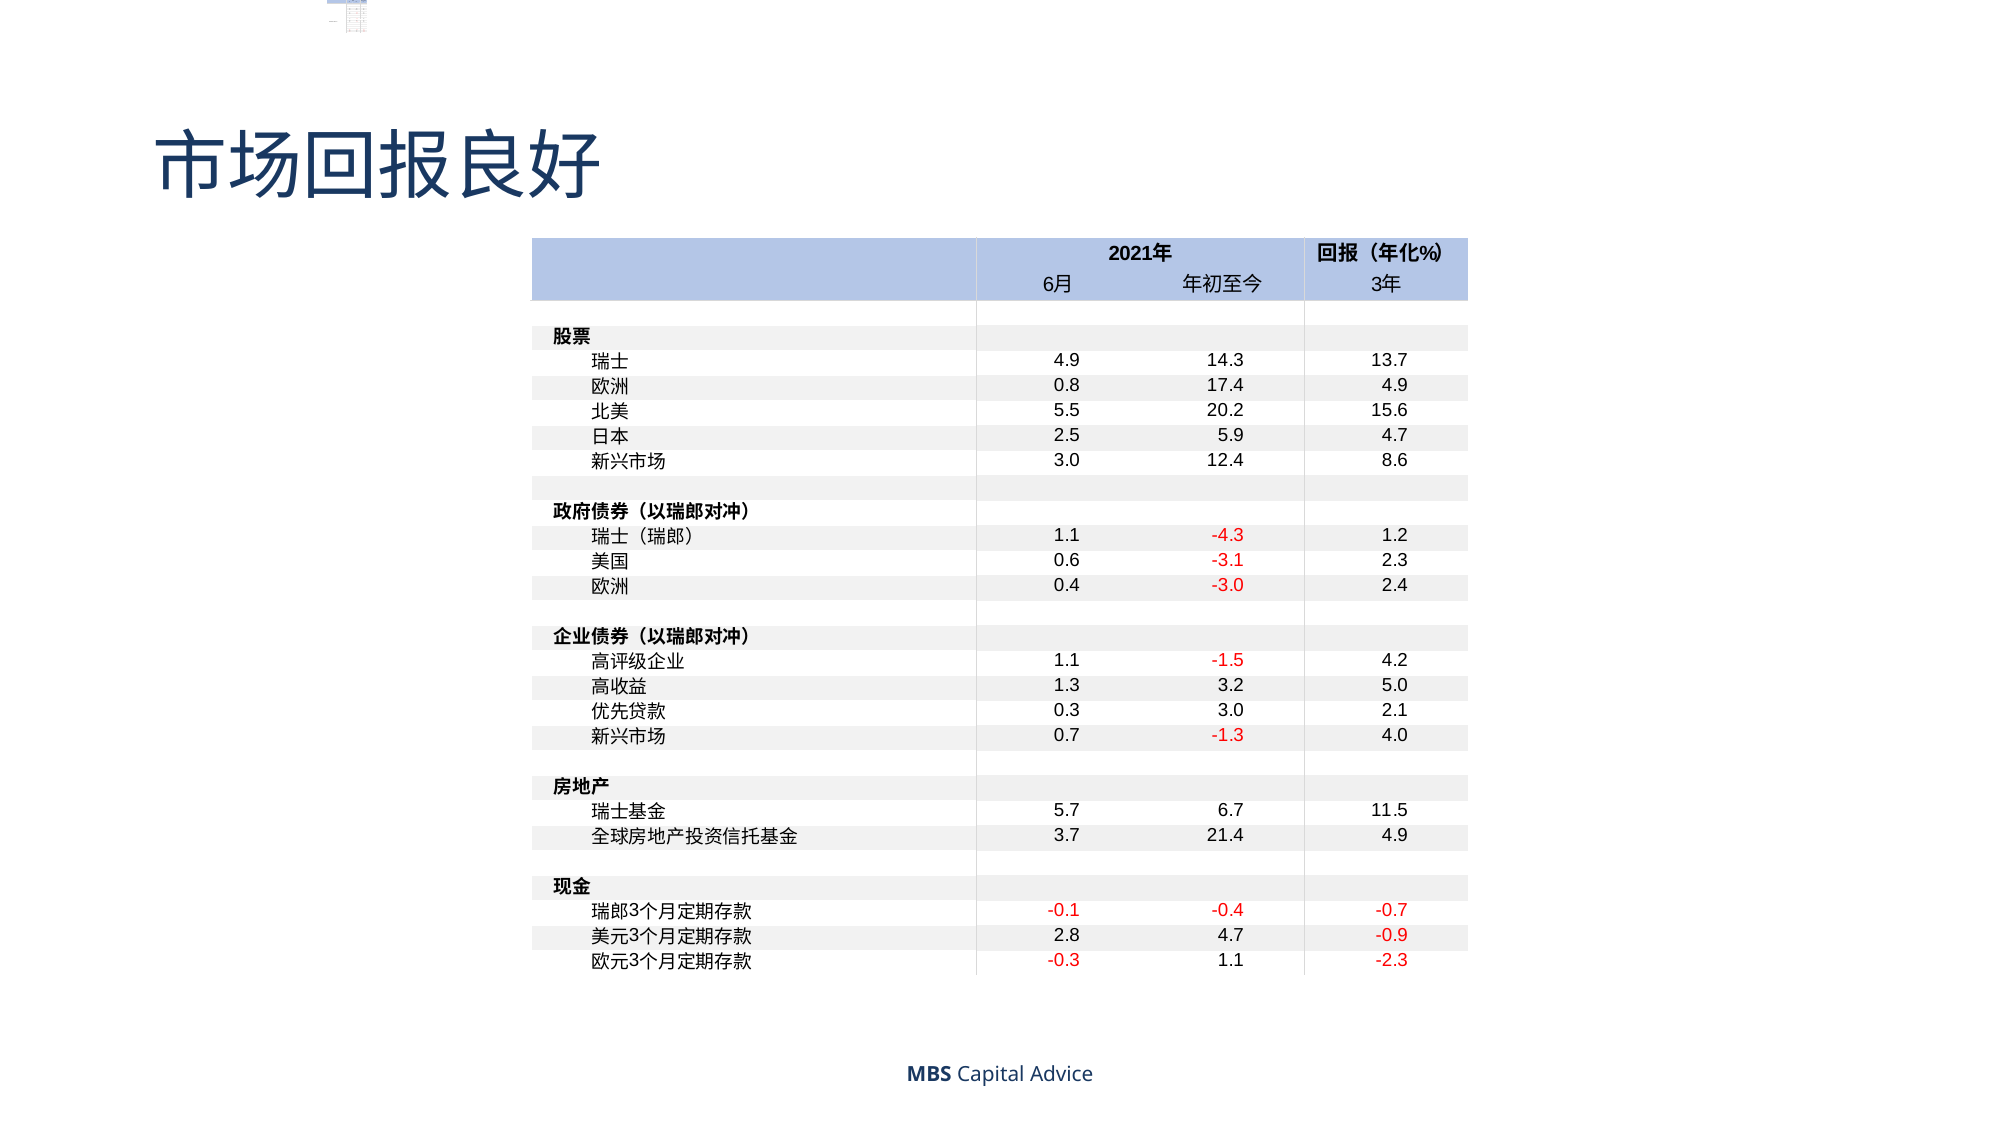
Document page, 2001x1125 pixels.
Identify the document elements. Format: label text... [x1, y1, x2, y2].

title 市场回报良好 [137, 59, 1863, 278]
picture [326, 0, 368, 33]
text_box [530, 237, 1470, 977]
footer MBS Capital Advice [662, 1042, 1338, 1103]
